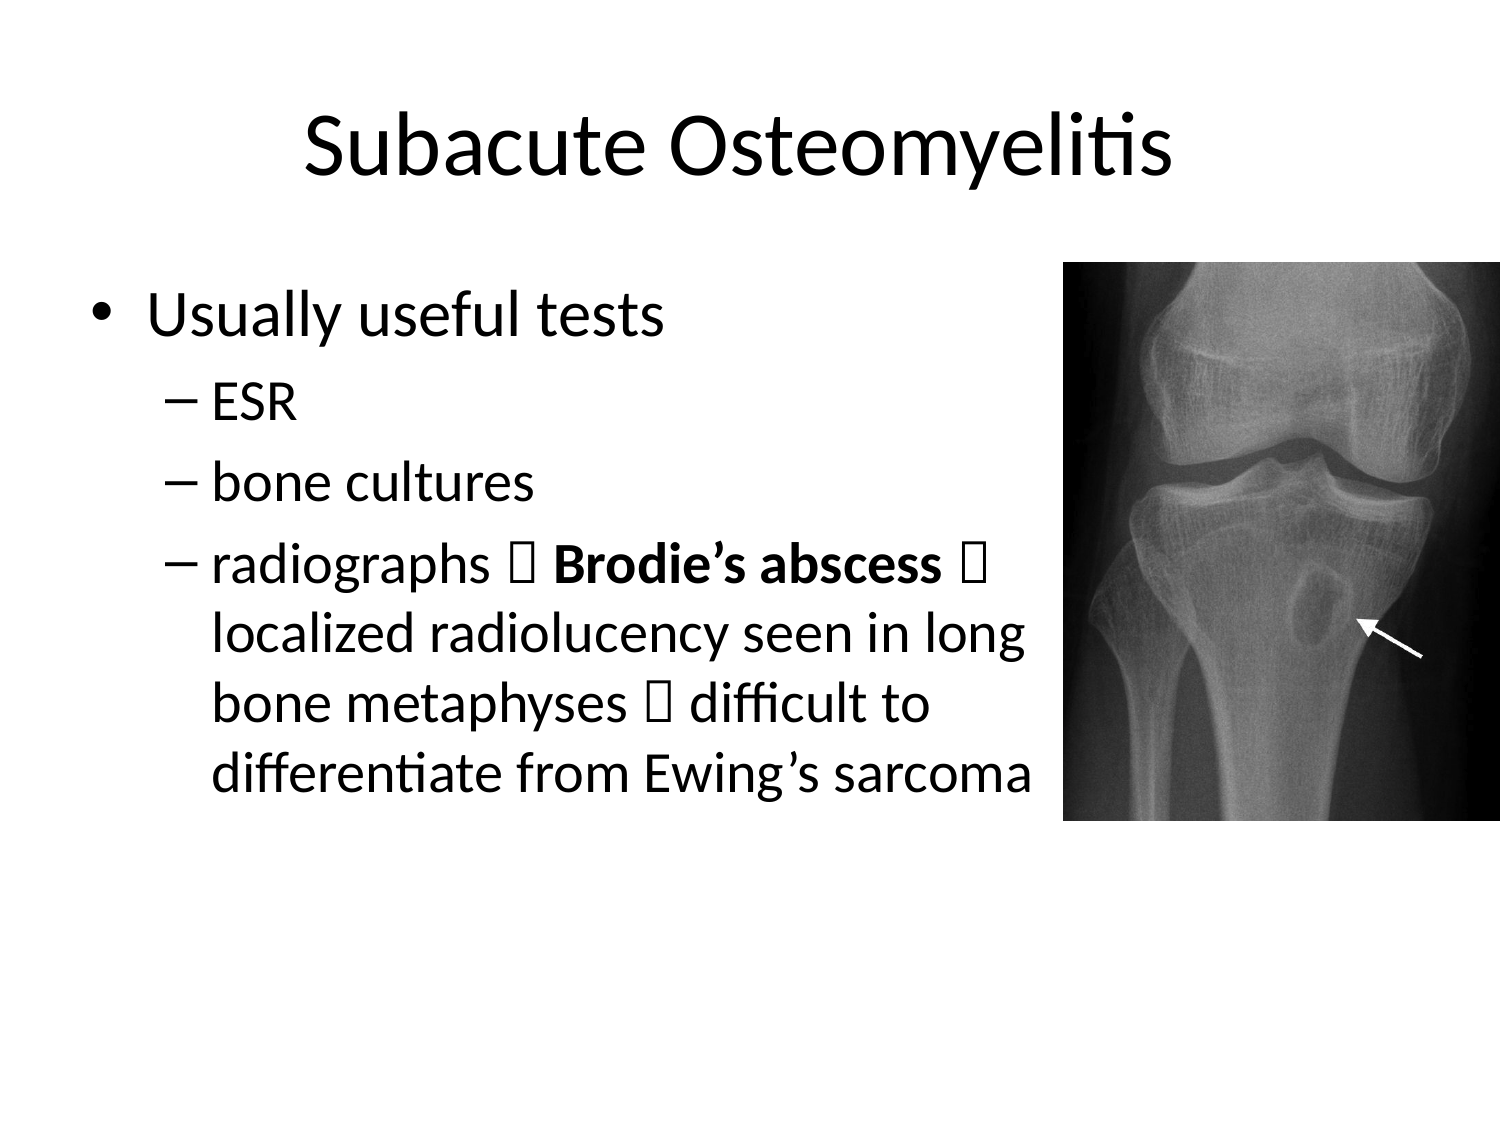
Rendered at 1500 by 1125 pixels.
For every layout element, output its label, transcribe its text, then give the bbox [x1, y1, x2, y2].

title Subacute Osteomyelitis [75, 45, 1425, 233]
list Usually useful tests ESR bone cultures radiographs  Brodie’s abscess  localized radiolucency seen in long bone metaphyses  difficult to differentiate from Ewing’s sarcoma [75, 262, 1064, 1125]
picture [1062, 262, 1500, 821]
